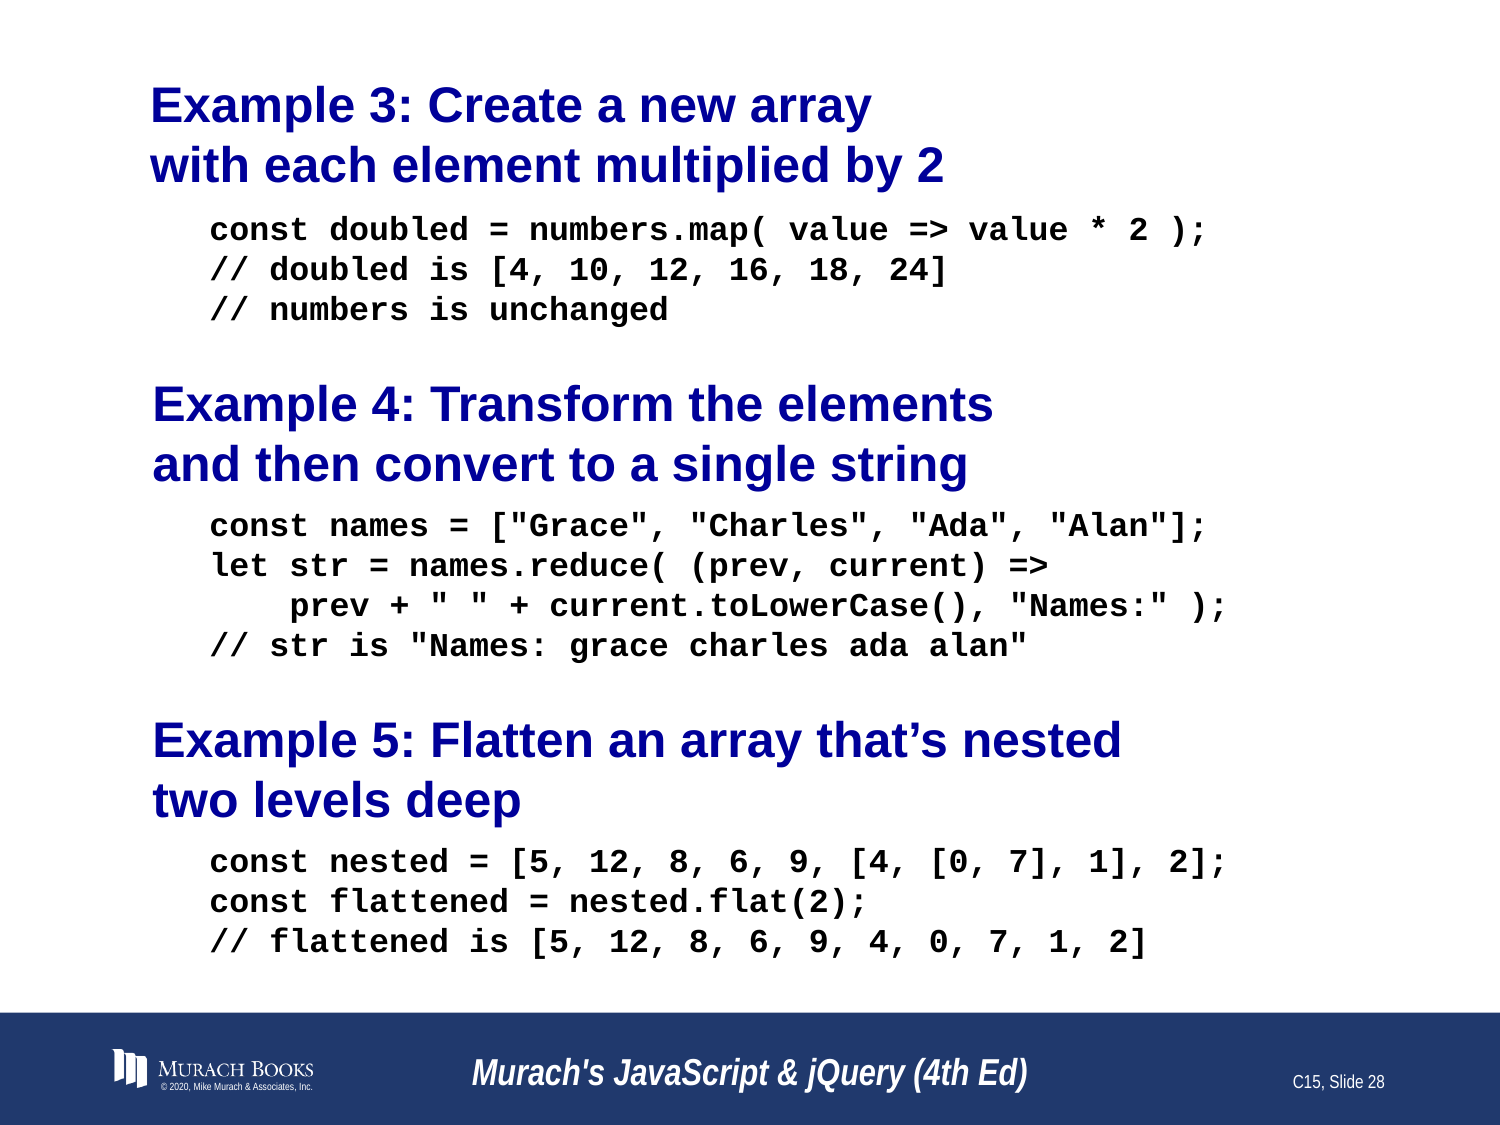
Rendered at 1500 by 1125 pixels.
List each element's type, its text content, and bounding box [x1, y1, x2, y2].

slide_number C15, Slide 28 [1087, 1025, 1400, 1100]
footer © 2020, Mike Murach & Associates, Inc. [12, 1025, 463, 1100]
slide_number Murach's JavaScript & jQuery (4th Ed) [463, 1025, 1050, 1100]
title Example 3: Create a new array with each element multiplied by 2 [150, 72, 1350, 194]
list const doubled = numbers.map( value => value * 2 ); // doubled is [4, 10, 12, 16, 18, 24] // numbers is unchanged Example 4: Transform the elements and then convert to a single string const names = ["Grace", "Charles", "Ada", "Alan"]; let str = names.reduce( (prev, current) => prev + " " + current.toLowerCase(), "Names:" ); // str is "Names: grace charles ada alan" Example 5: Flatten an array that’s nested two levels deep const nested = [5, 12, 8, 6, 9, [4, [0, 7], 1], 2]; const flattened = nested.flat(2); // flattened is [5, 12, 8, 6, 9, 4, 0, 7, 1, 2] [137, 200, 1350, 1000]
